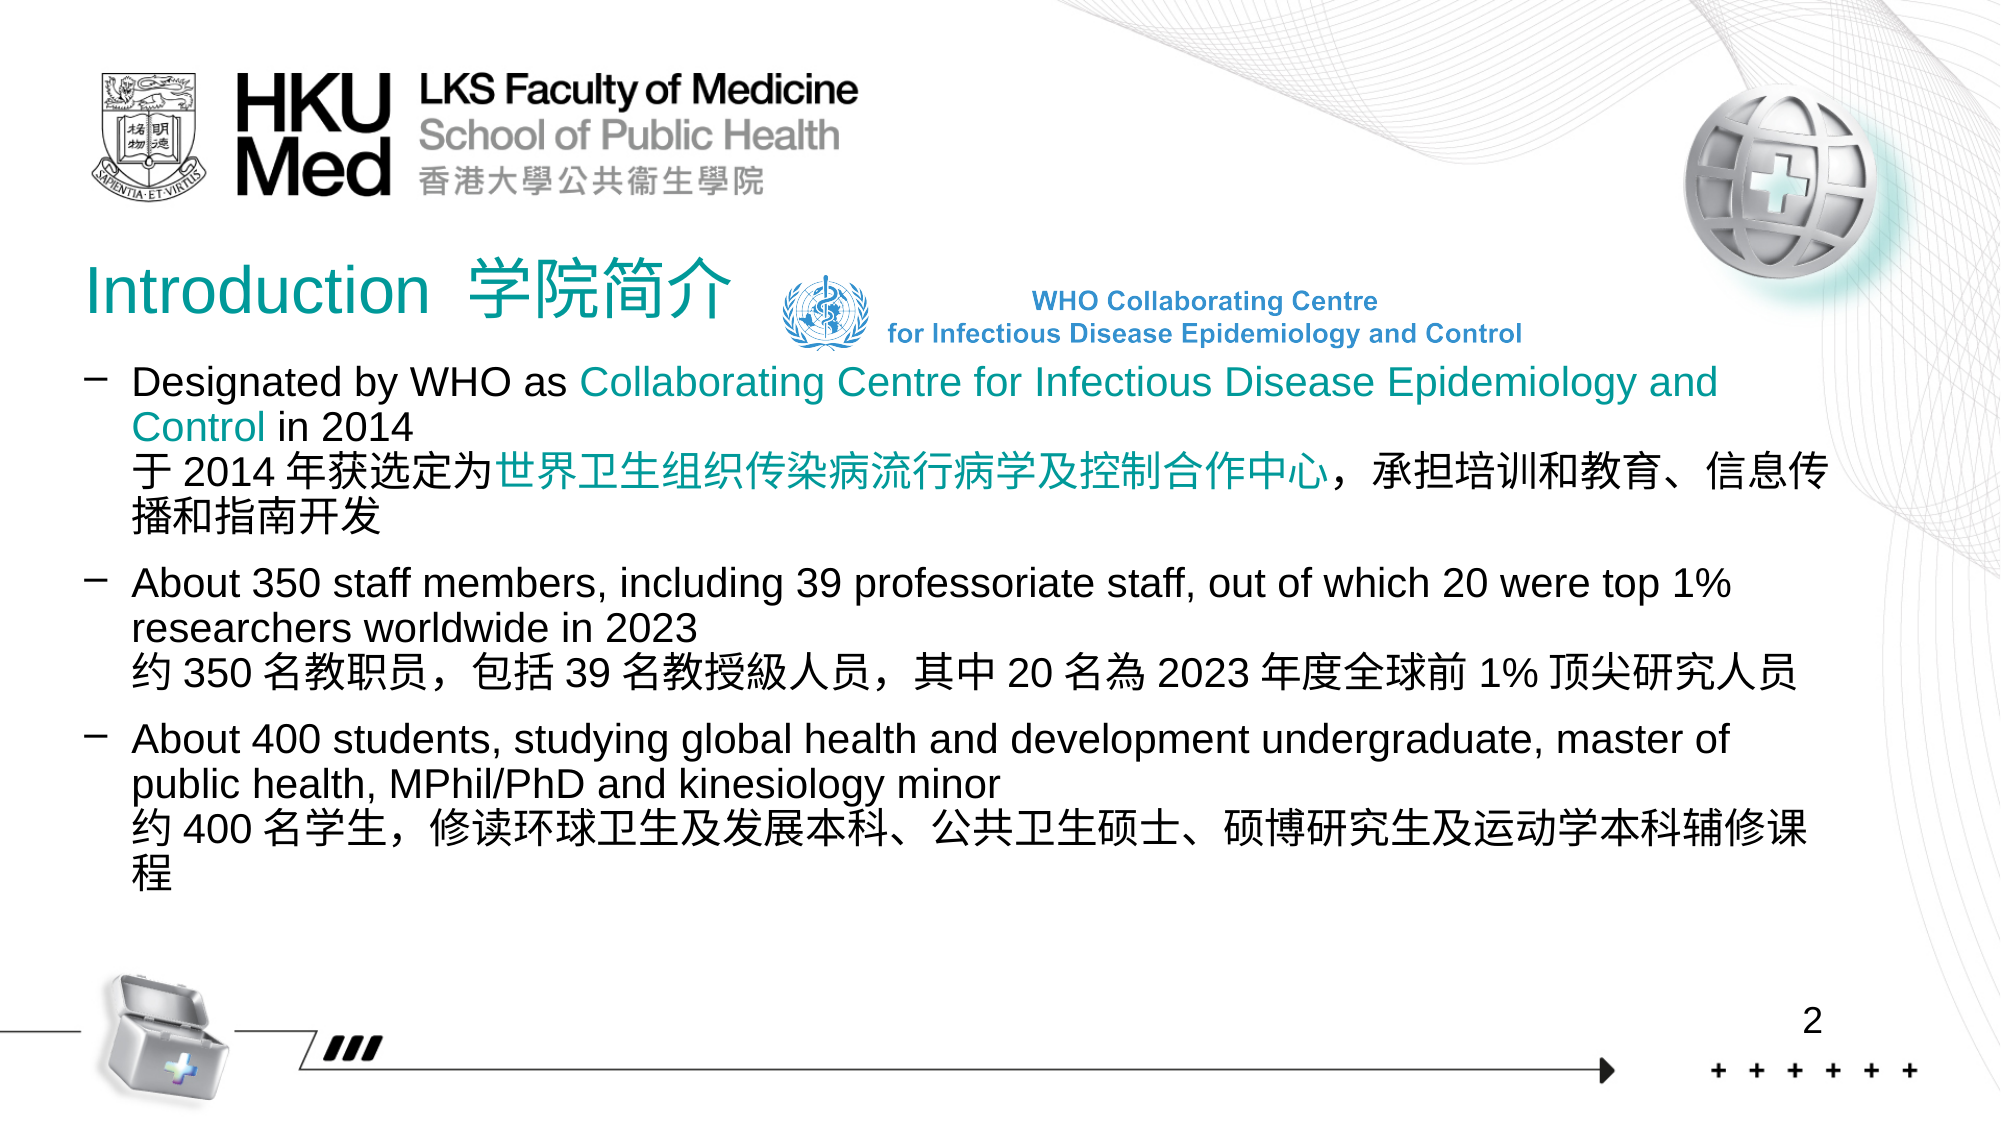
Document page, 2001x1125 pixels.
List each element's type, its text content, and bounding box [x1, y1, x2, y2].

picture [0, 0, 2001, 1125]
list Designated by WHO as Collaborating Centre for Infectious Disease Epidemiology and Control in 2014 于2014年获选定为世界卫生组织传染病流行病学及控制合作中心，承担培训和教育、信息传播和指南开发 About 350 staff members, including 39 professoriate staff, out of which 20 were top 1% researchers worldwide in 2023 约350名教职员，包括39名教授級人员，其中20名為2023年度全球前1%顶尖研究人员 About 400 students, studying global health and development undergraduate, master of public health, MPhil/PhD and kinesiology minor 约400名学生，修读环球卫生及发展本科、公共卫生硕士、硕博研究生及运动学本科辅修课程 [69, 353, 1850, 897]
slide_number 2 [1758, 988, 1868, 1049]
title Introduction 学院简介 [69, 228, 1625, 336]
